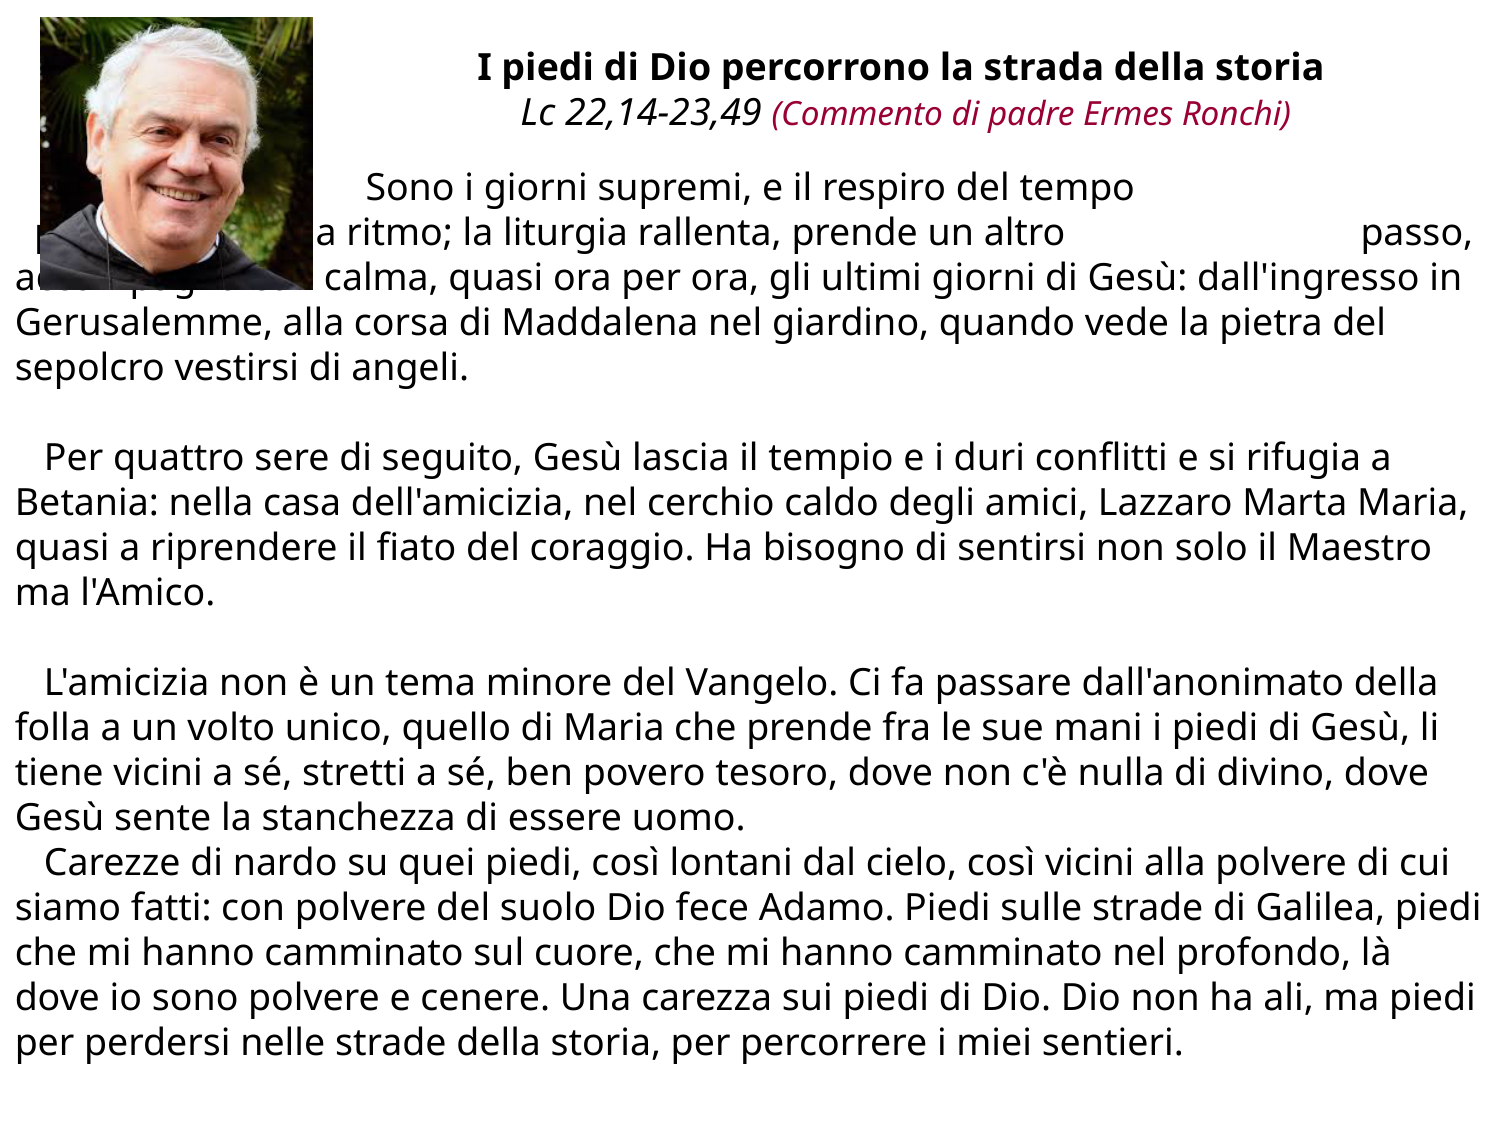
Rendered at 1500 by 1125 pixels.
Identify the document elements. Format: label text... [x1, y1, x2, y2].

text_box Sono i giorni supremi, e il respiro del tempo profondo cambia ritmo; la liturgia rallenta, prende un altro passo, accompagna con calma, quasi ora per ora, gli ultimi giorni di Gesù: dall'ingresso in Gerusalemme, alla corsa di Maddalena nel giardino, quando vede la pietra del sepolcro vestirsi di angeli. Per quattro sere di seguito, Gesù lascia il tempio e i duri conflitti e si rifugia a Betania: nella casa dell'amicizia, nel cerchio caldo degli amici, Lazzaro Marta Maria, quasi a riprendere il fiato del coraggio. Ha bisogno di sentirsi non solo il Maestro ma l'Amico. L'amicizia non è un tema minore del Vangelo. Ci fa passare dall'anonimato della folla a un volto unico, quello di Maria che prende fra le sue mani i piedi di Gesù, li tiene vicini a sé, stretti a sé, ben povero tesoro, dove non c'è nulla di divino, dove Gesù sente la stanchezza di essere uomo. Carezze di nardo su quei piedi, così lontani dal cielo, così vicini alla polvere di cui siamo fatti: con polvere del suolo Dio fece Adamo. Piedi sulle strade di Galilea, piedi che mi hanno camminato sul cuore, che mi hanno camminato nel profondo, là dove io sono polvere e cenere. Una carezza sui piedi di Dio. Dio non ha ali, ma piedi per perdersi nelle strade della storia, per percorrere i miei sentieri. [0, 801, 1500, 1116]
text_box Sono i giorni supremi, e il respiro del tempo profondo cambia ritmo; la liturgia rallenta, prende un altro passo, accompagna con calma, quasi ora per ora, gli ultimi giorni di Gesù: dall'ingresso in Gerusalemme, alla corsa di Maddalena nel giardino, quando vede la pietra del sepolcro vestirsi di angeli. Per quattro sere di seguito, Gesù lascia il tempio e i duri conflitti e si rifugia a Betania: nella casa dell'amicizia, nel cerchio caldo degli amici, Lazzaro Marta Maria, quasi a riprendere il fiato del coraggio. Ha bisogno di sentirsi non solo il Maestro ma l'Amico. L'amicizia non è un tema minore del Vangelo. Ci fa passare dall'anonimato della folla a un volto unico, quello di Maria che prende fra le sue mani i piedi di Gesù, li tiene vicini a sé, stretti a sé, ben povero tesoro, dove non c'è nulla di divino, dove Gesù sente la stanchezza di essere uomo. Carezze di nardo su quei piedi, così lontani dal cielo, così vicini alla polvere di cui siamo fatti: con polvere del suolo Dio fece Adamo. Piedi sulle strade di Galilea, piedi che mi hanno camminato sul cuore, che mi hanno camminato nel profondo, là dove io sono polvere e cenere. Una carezza sui piedi di Dio. Dio non ha ali, ma piedi per perdersi nelle strade della storia, per percorrere i miei sentieri. [0, 155, 1500, 799]
picture [40, 17, 313, 290]
text_box I piedi di Dio percorrono la strada della storia Lc 22,14-23,49 (Commento di padre Ermes Ronchi) [313, 35, 1500, 141]
